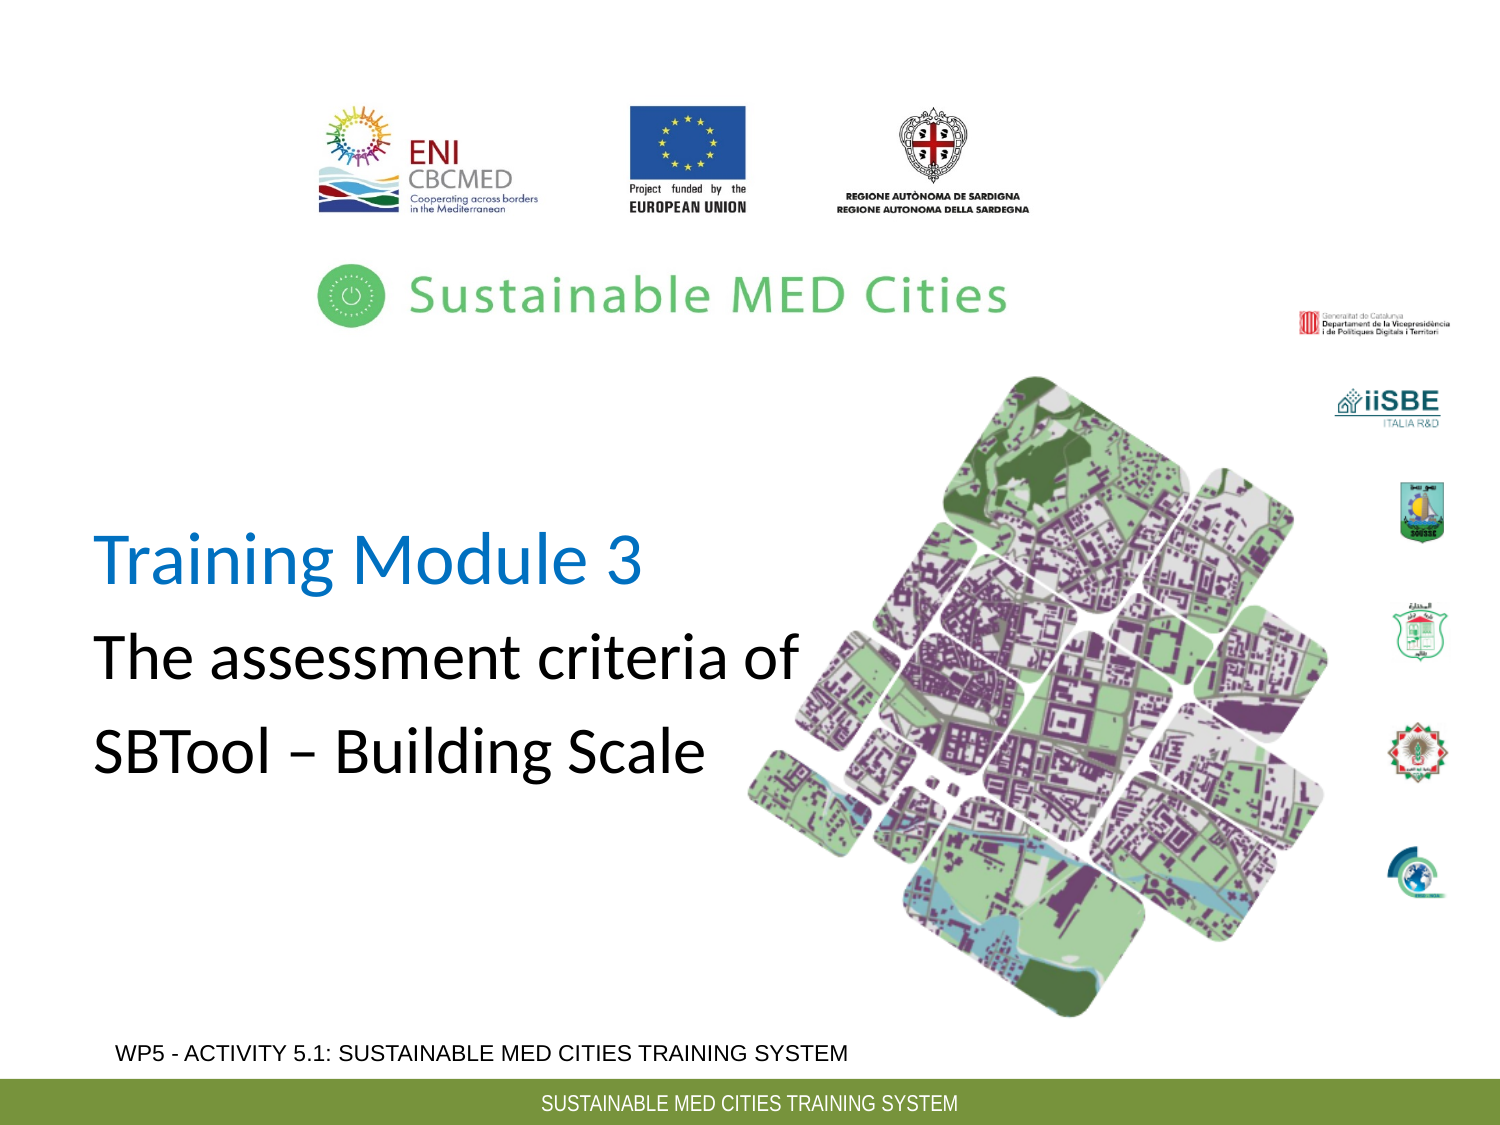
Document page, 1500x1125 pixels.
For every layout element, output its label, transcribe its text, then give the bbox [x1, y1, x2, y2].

picture [1377, 844, 1454, 905]
picture [284, 84, 1486, 1078]
picture [1294, 301, 1454, 342]
picture [1327, 386, 1454, 433]
subtitle Training Module 3 The assessment criteria of SBTool – Building Scale [78, 502, 1129, 916]
